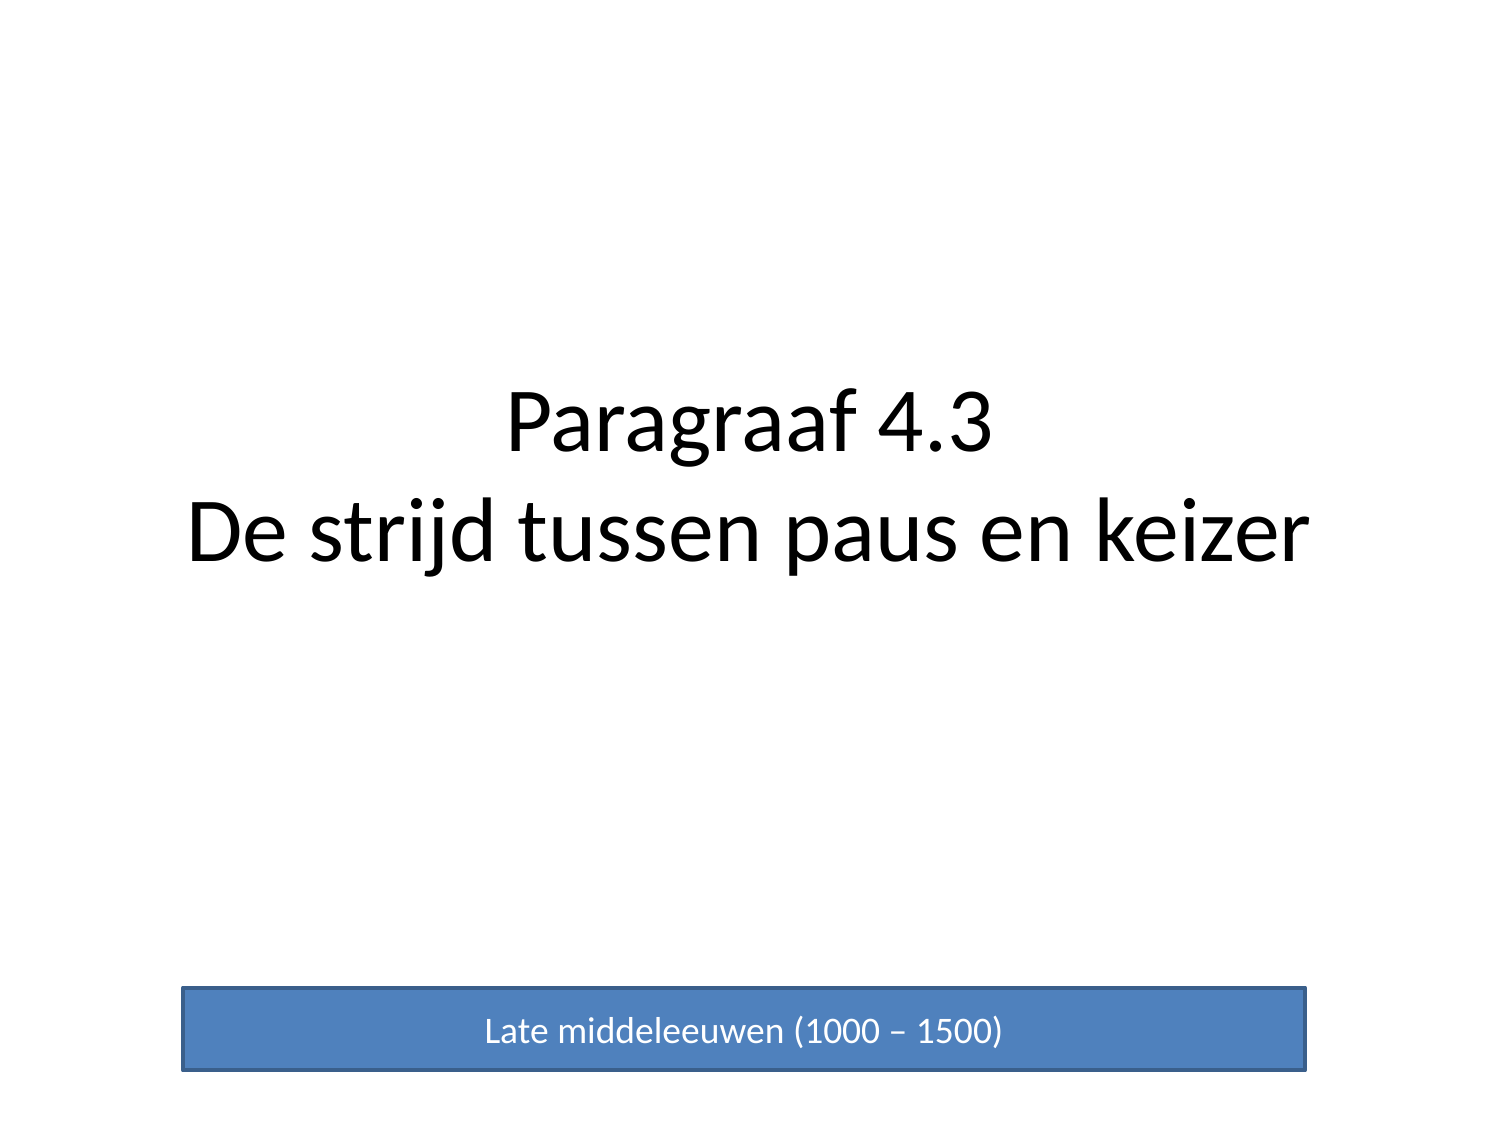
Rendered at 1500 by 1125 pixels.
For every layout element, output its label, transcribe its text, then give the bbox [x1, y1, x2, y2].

title Paragraaf 4.3 De strijd tussen paus en keizer [112, 349, 1388, 591]
text_box Late middeleeuwen (1000 – 1500) [181, 986, 1307, 1072]
